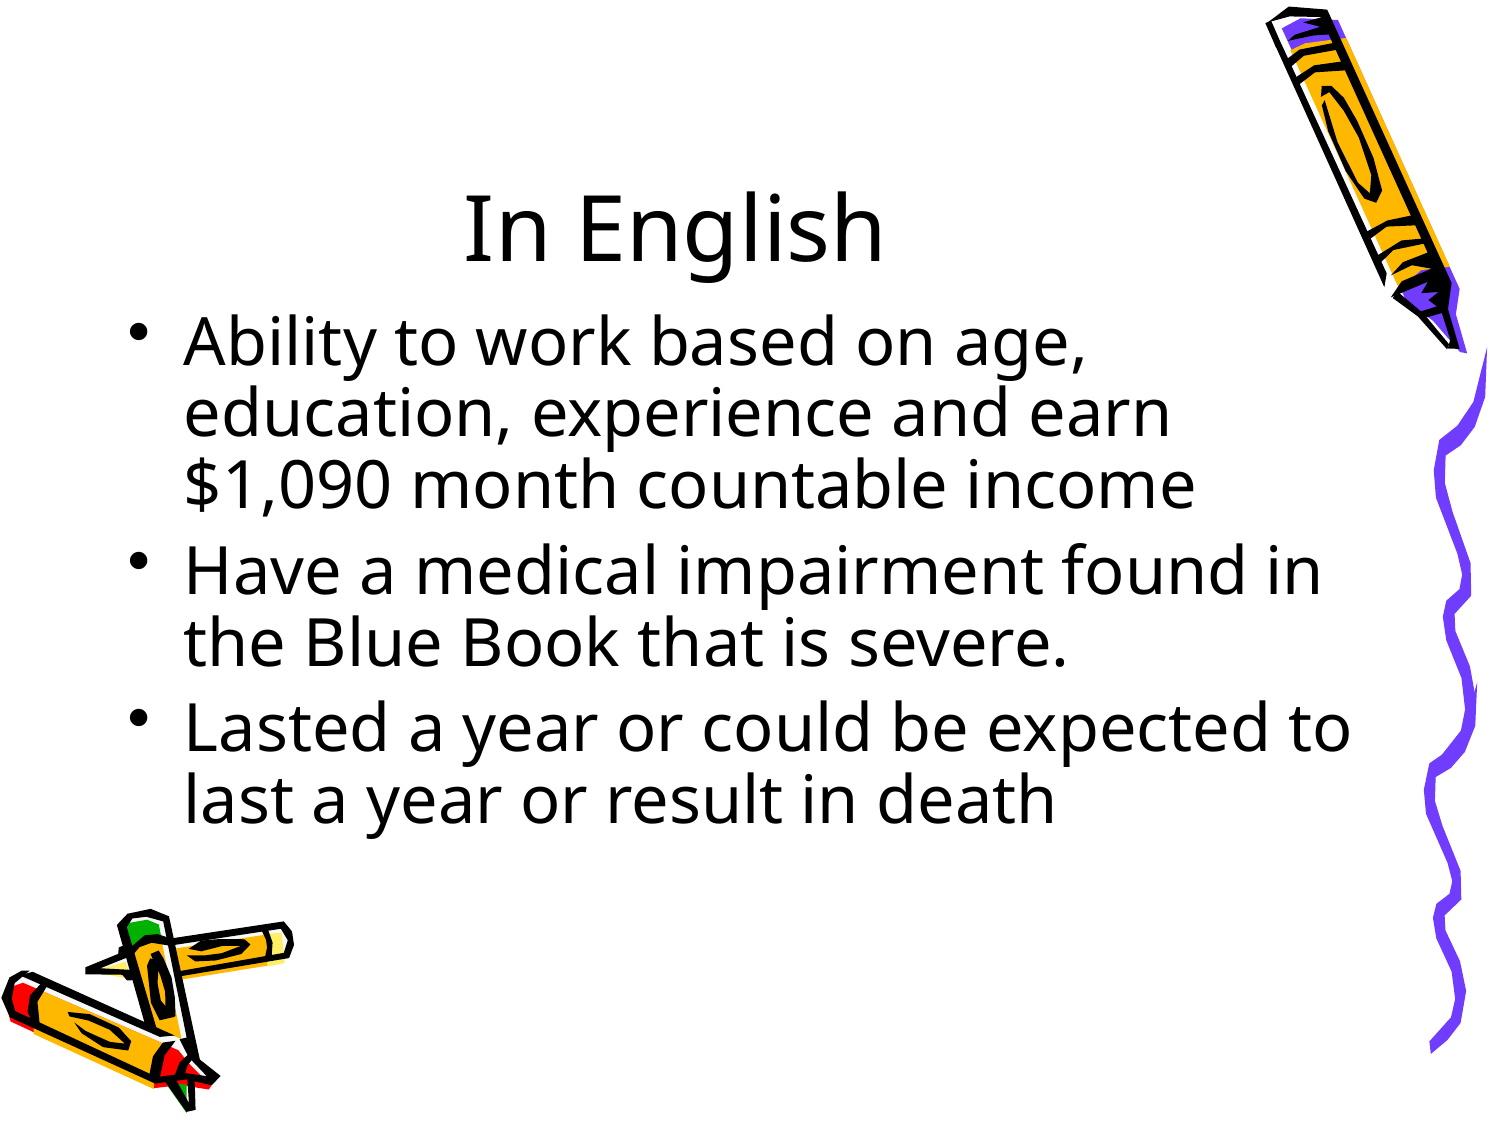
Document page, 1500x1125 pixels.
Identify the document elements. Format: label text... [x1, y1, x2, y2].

list Ability to work based on age, education, experience and earn $1,090 month countable income Have a medical impairment found in the Blue Book that is severe. Lasted a year or could be expected to last a year or result in death [112, 299, 1375, 900]
title In English [112, 24, 1240, 288]
